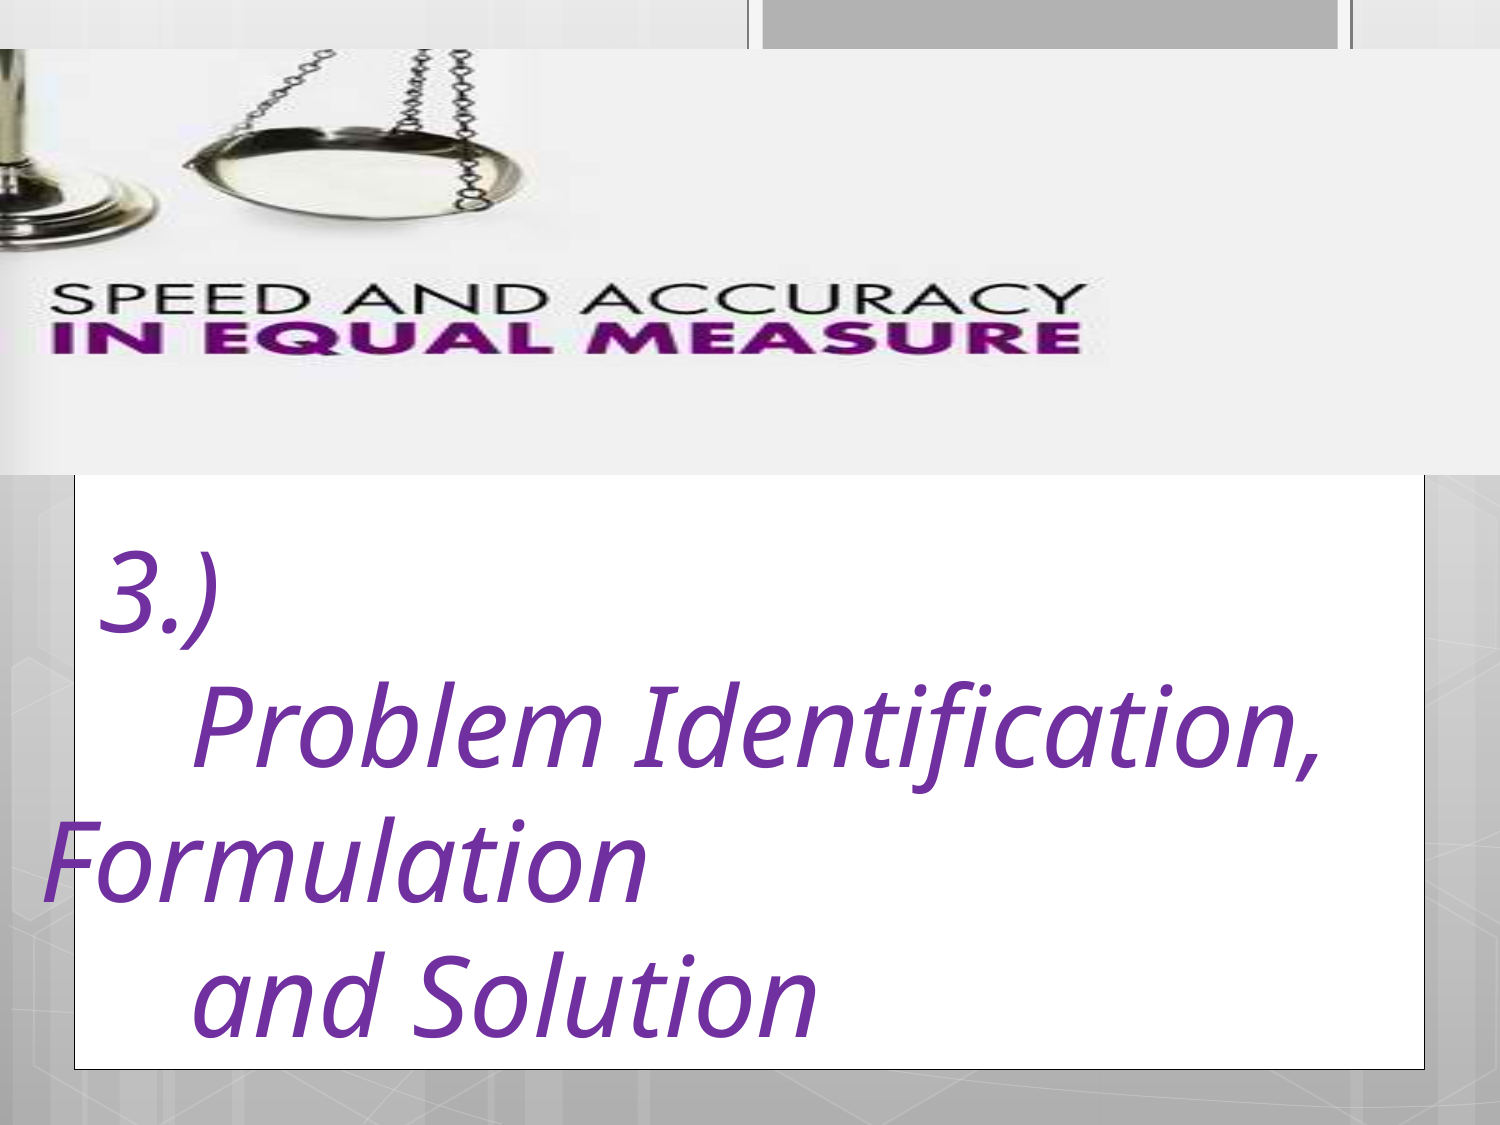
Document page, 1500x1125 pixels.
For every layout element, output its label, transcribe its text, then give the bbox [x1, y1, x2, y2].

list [0, 49, 1500, 476]
text_box 3.) Problem Identification, Formulation and Solution [24, 512, 1500, 1068]
